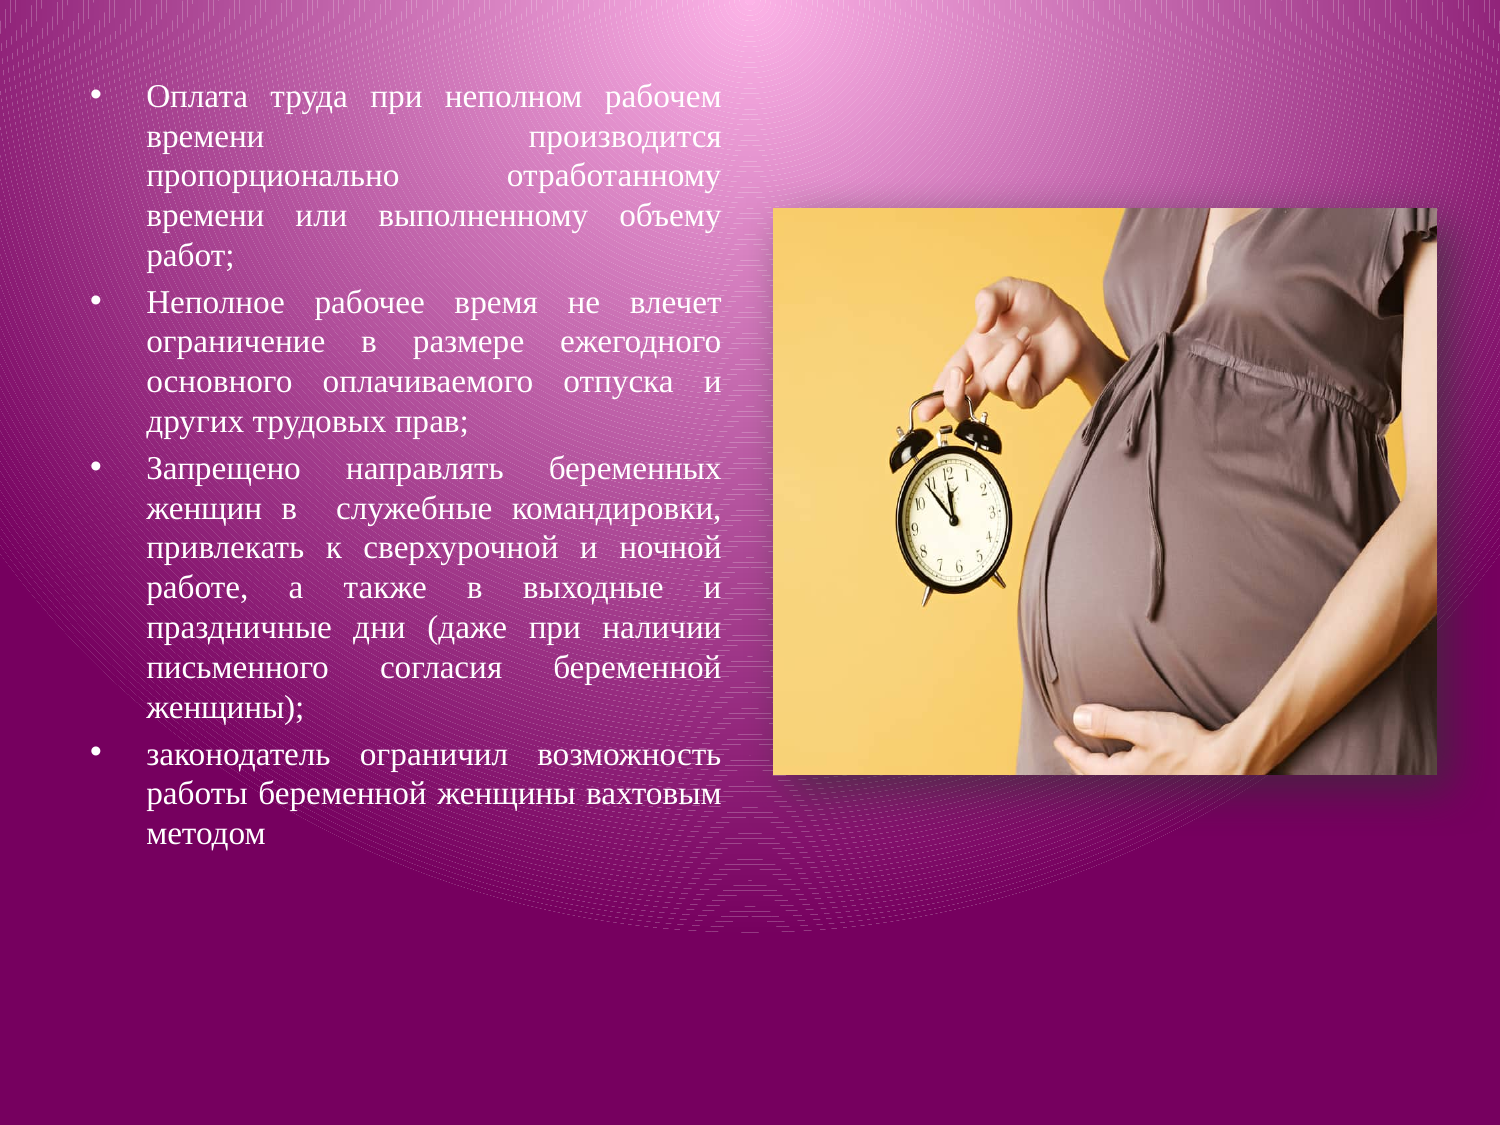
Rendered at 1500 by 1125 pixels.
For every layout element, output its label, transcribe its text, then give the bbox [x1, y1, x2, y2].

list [773, 207, 1437, 776]
list Оплата труда при неполном рабочем времени производится пропорционально отработанному времени или выполненному объему работ; Неполное рабочее время не влечет ограничение в размере ежегодного основного оплачиваемого отпуска и других трудовых прав; Запрещено направлять беременных женщин в служебные командировки, привлекать к сверхурочной и ночной работе, а также в выходные и праздничные дни (даже при наличии письменного согласия беременной женщины); законодатель ограничил возможность работы беременной женщины вахтовым методом [75, 66, 738, 1005]
